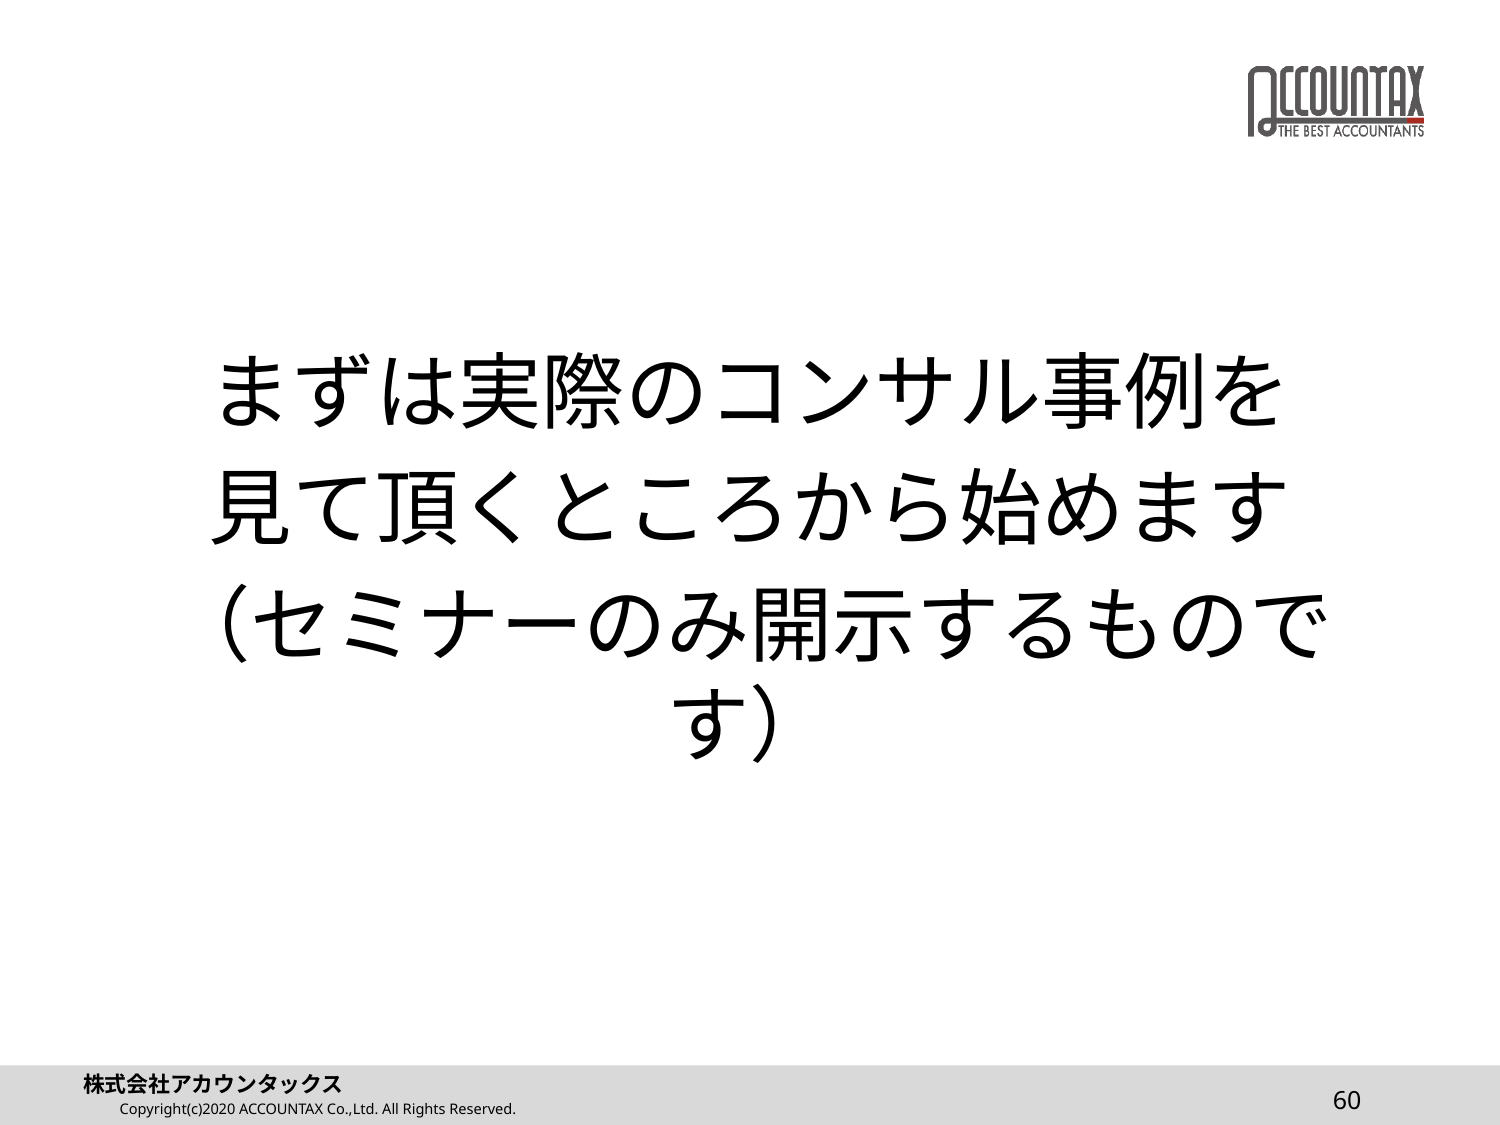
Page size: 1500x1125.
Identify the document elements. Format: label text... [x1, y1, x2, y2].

slide_number 60 [1269, 1077, 1425, 1125]
picture [1248, 66, 1424, 125]
list まずは実際のコンサル事例を 見て頂くところから始めます （セミナーのみ開示するものです） [75, 125, 1425, 986]
